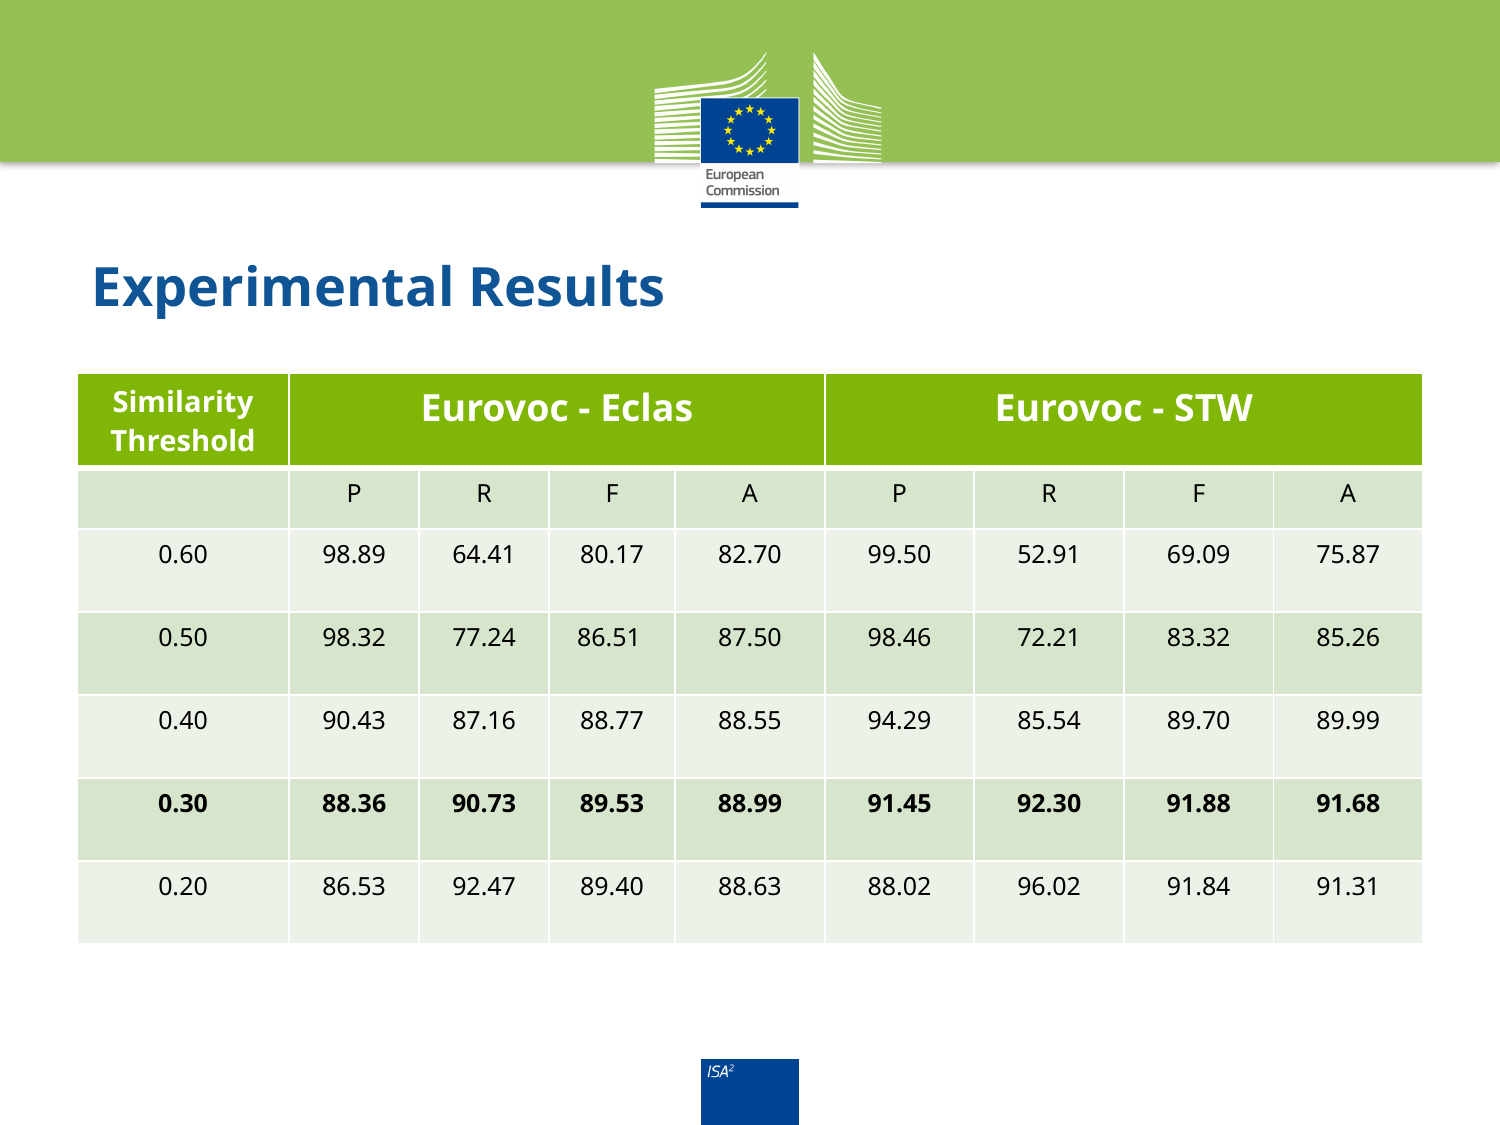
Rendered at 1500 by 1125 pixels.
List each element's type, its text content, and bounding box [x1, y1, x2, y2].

table_cell 0.60 [78, 530, 288, 611]
table_cell 91.31 [1274, 862, 1422, 943]
table_cell 88.77 [550, 696, 674, 777]
table_cell 91.68 [1274, 779, 1422, 860]
table_cell 82.70 [676, 530, 824, 611]
table_cell F [1125, 471, 1273, 528]
table_cell 99.50 [826, 530, 973, 611]
table_cell A [1274, 471, 1422, 528]
table_cell 69.09 [1125, 530, 1273, 611]
table_cell 88.55 [676, 696, 824, 777]
table_cell 52.91 [975, 530, 1123, 611]
table_cell 91.45 [826, 779, 973, 860]
table_cell 87.16 [420, 696, 548, 777]
table_cell 90.73 [420, 779, 548, 860]
table_cell 0.40 [78, 696, 288, 777]
table_header Similarity Threshold [78, 374, 288, 465]
table_cell 0.50 [78, 613, 288, 694]
table_cell 72.21 [975, 613, 1123, 694]
table_header Eurovoc - Eclas [290, 374, 824, 465]
table_cell P [290, 471, 418, 528]
table_cell 94.29 [826, 696, 973, 777]
table_cell [78, 471, 288, 528]
table_cell 86.53 [290, 862, 418, 943]
table_cell 83.32 [1125, 613, 1273, 694]
table_cell 90.43 [290, 696, 418, 777]
table_cell F [550, 471, 674, 528]
table_cell 92.47 [420, 862, 548, 943]
table_cell 92.30 [975, 779, 1123, 860]
table_cell 64.41 [420, 530, 548, 611]
table_cell 89.99 [1274, 696, 1422, 777]
table_cell 80.17 [550, 530, 674, 611]
table_cell 98.32 [290, 613, 418, 694]
table_cell 85.26 [1274, 613, 1422, 694]
table_cell 89.53 [550, 779, 674, 860]
title Experimental Results [76, 207, 1428, 362]
table_cell R [420, 471, 548, 528]
table_cell 98.46 [826, 613, 973, 694]
table_cell 88.02 [826, 862, 973, 943]
table_cell 91.84 [1125, 862, 1273, 943]
table_cell 96.02 [975, 862, 1123, 943]
table_cell 0.20 [78, 862, 288, 943]
picture [607, 7, 892, 207]
table_cell 88.36 [290, 779, 418, 860]
table_cell 87.50 [676, 613, 824, 694]
table_cell 0.30 [78, 779, 288, 860]
table_cell 85.54 [975, 696, 1123, 777]
table_cell 88.99 [676, 779, 824, 860]
table_cell 88.63 [676, 862, 824, 943]
table_cell 89.40 [550, 862, 674, 943]
table_cell 98.89 [290, 530, 418, 611]
table_header Eurovoc - STW [826, 374, 1422, 465]
table_cell 77.24 [420, 613, 548, 694]
table_cell R [975, 471, 1123, 528]
table_cell 86.51 [550, 613, 674, 694]
table_cell A [676, 471, 824, 528]
table_cell 91.88 [1125, 779, 1273, 860]
table_cell P [826, 471, 973, 528]
picture [701, 1059, 799, 1125]
table_cell 75.87 [1274, 530, 1422, 611]
table_cell 89.70 [1125, 696, 1273, 777]
